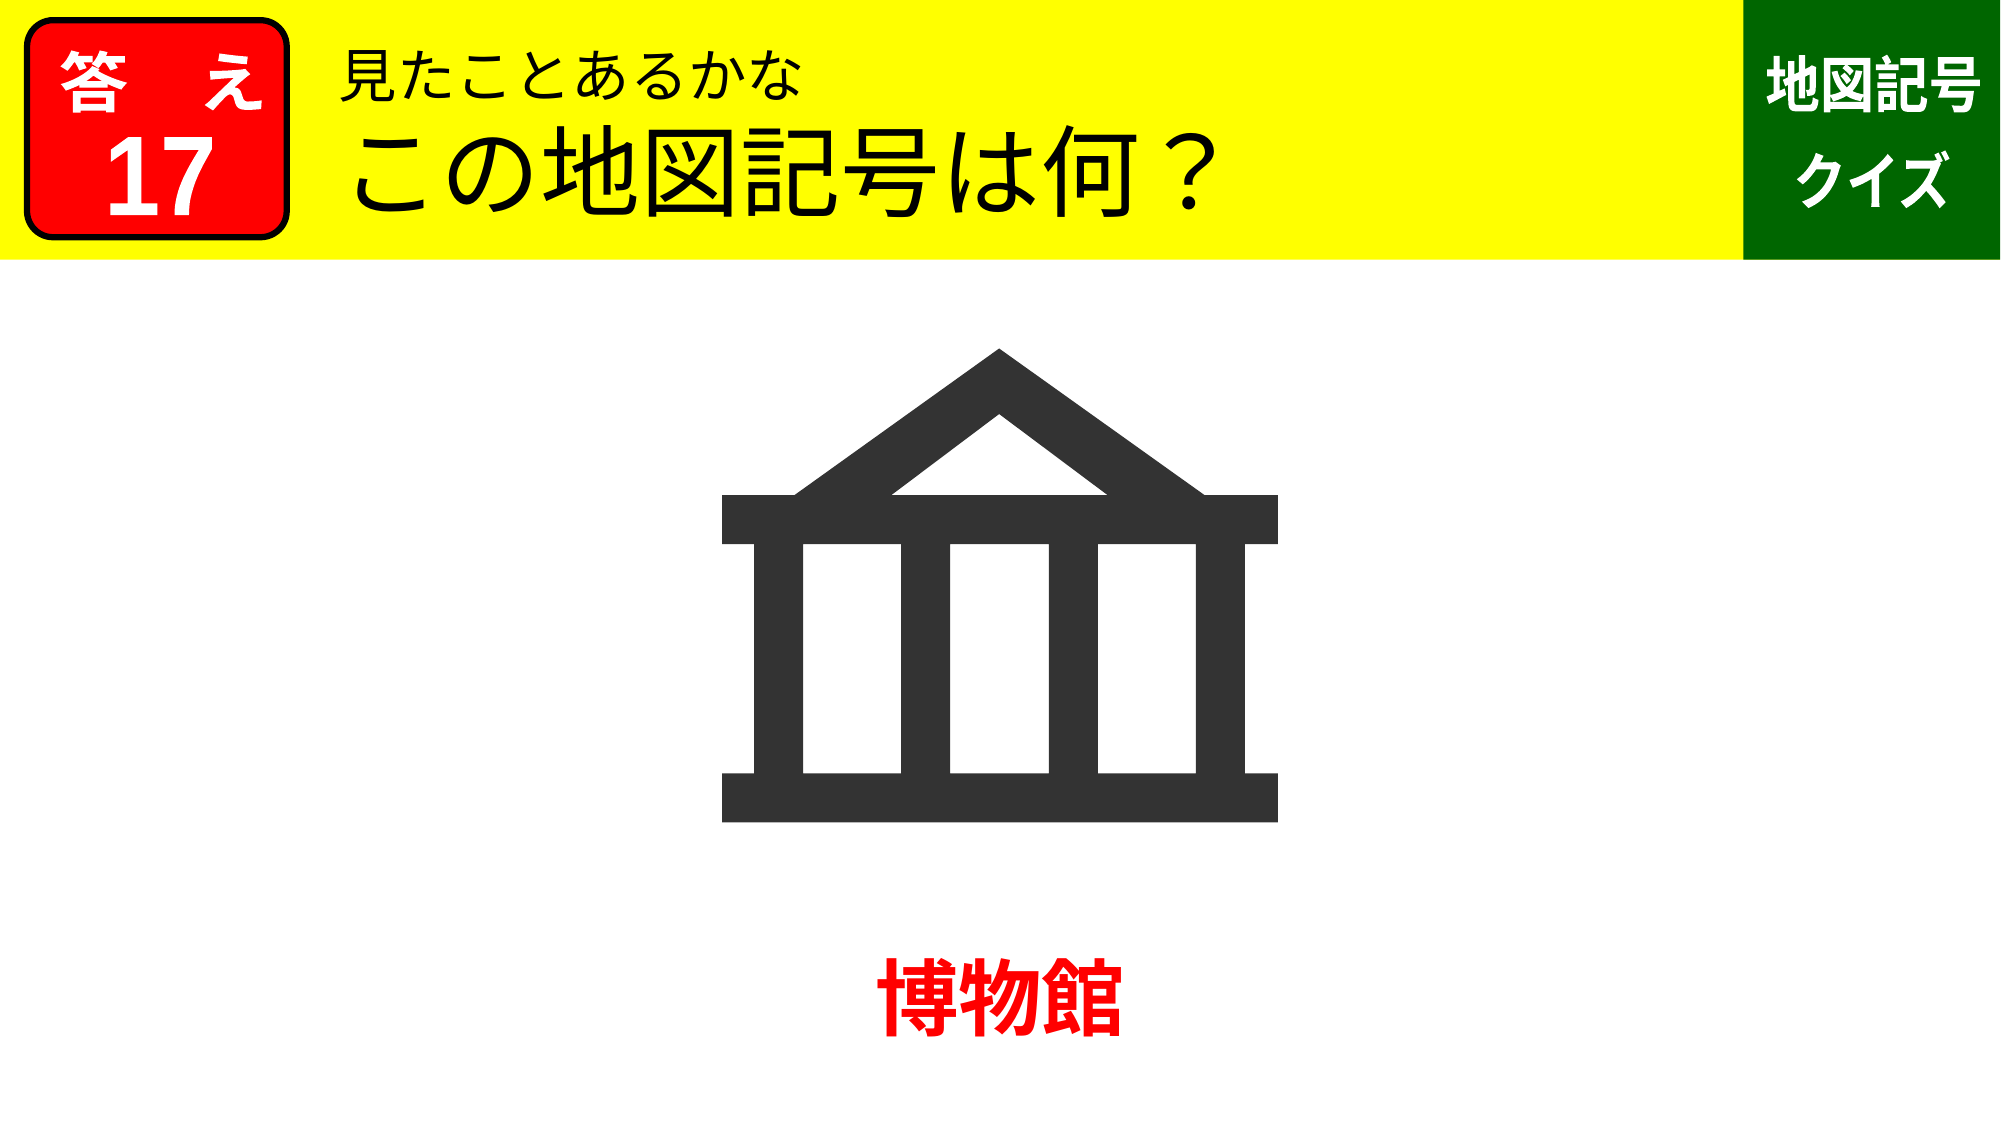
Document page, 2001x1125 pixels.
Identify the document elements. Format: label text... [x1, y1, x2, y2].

text_box 博物館 [860, 939, 1140, 1054]
text_box [722, 348, 1278, 823]
text_box 見たことあるかな [324, 32, 820, 117]
text_box この地図記号は何？ [325, 101, 1256, 237]
